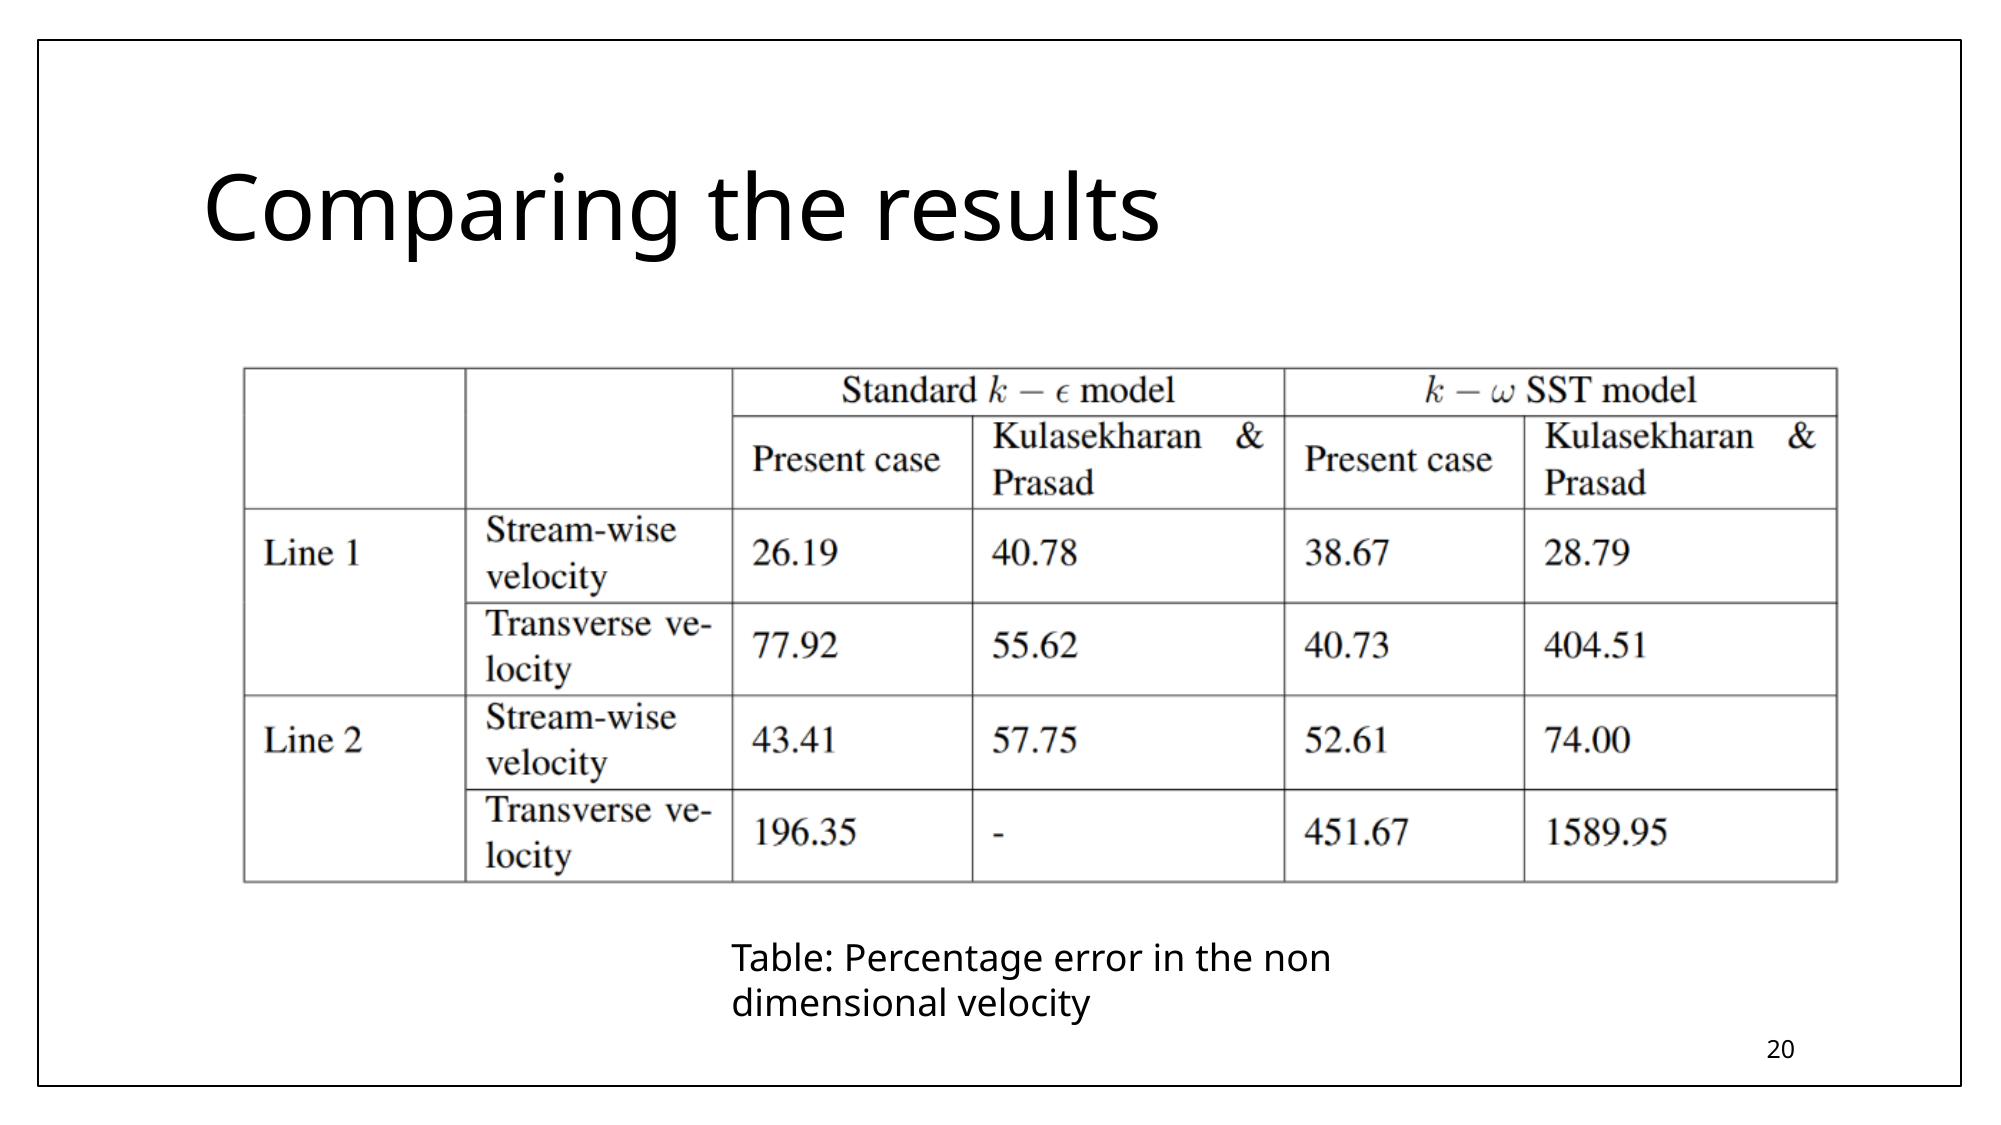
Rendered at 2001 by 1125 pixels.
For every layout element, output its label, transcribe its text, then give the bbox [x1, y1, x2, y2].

text_box Table: Percentage error in the non dimensional velocity [716, 926, 1354, 1032]
title Comparing the results [187, 99, 1808, 323]
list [187, 338, 1883, 895]
slide_number 20 [1530, 1020, 1811, 1081]
